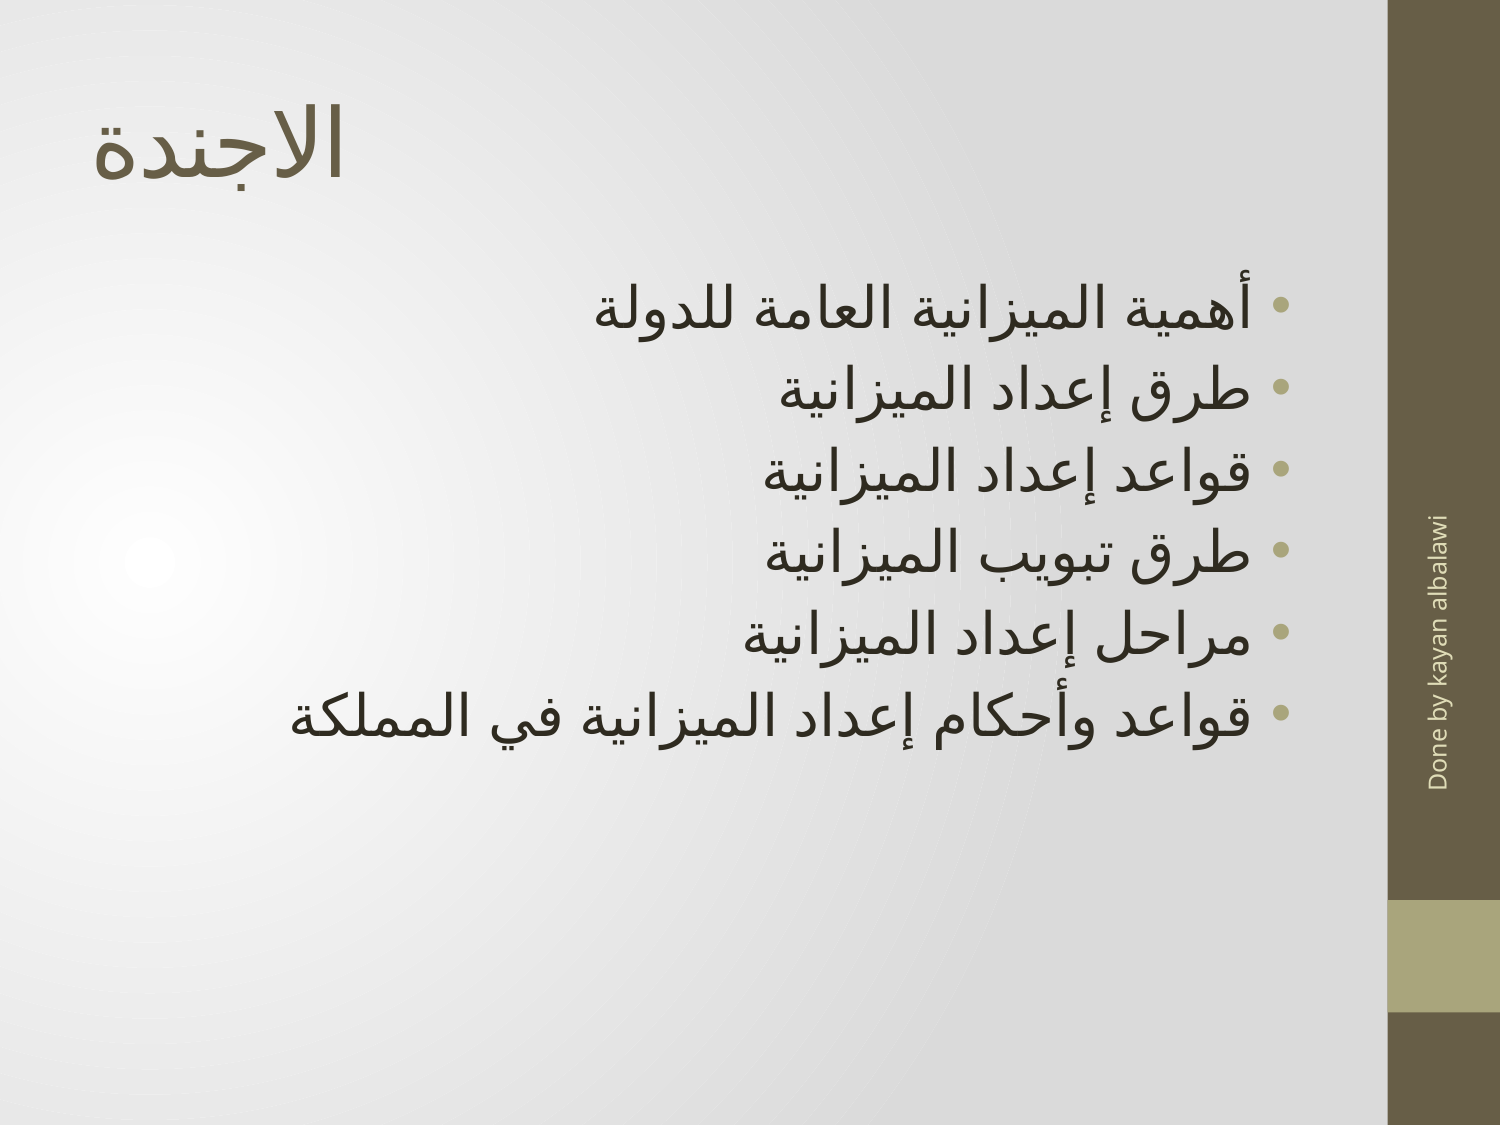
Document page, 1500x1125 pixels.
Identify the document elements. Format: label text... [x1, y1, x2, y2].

title الاجندة [75, 45, 1325, 233]
footer Done by kayan albalawi [1408, 500, 1469, 889]
list أهمية الميزانية العامة للدولة طرق إعداد الميزانية قواعد إعداد الميزانية طرق تبويب الميزانية مراحل إعداد الميزانية قواعد وأحكام إعداد الميزانية في المملكة [75, 262, 1325, 1050]
